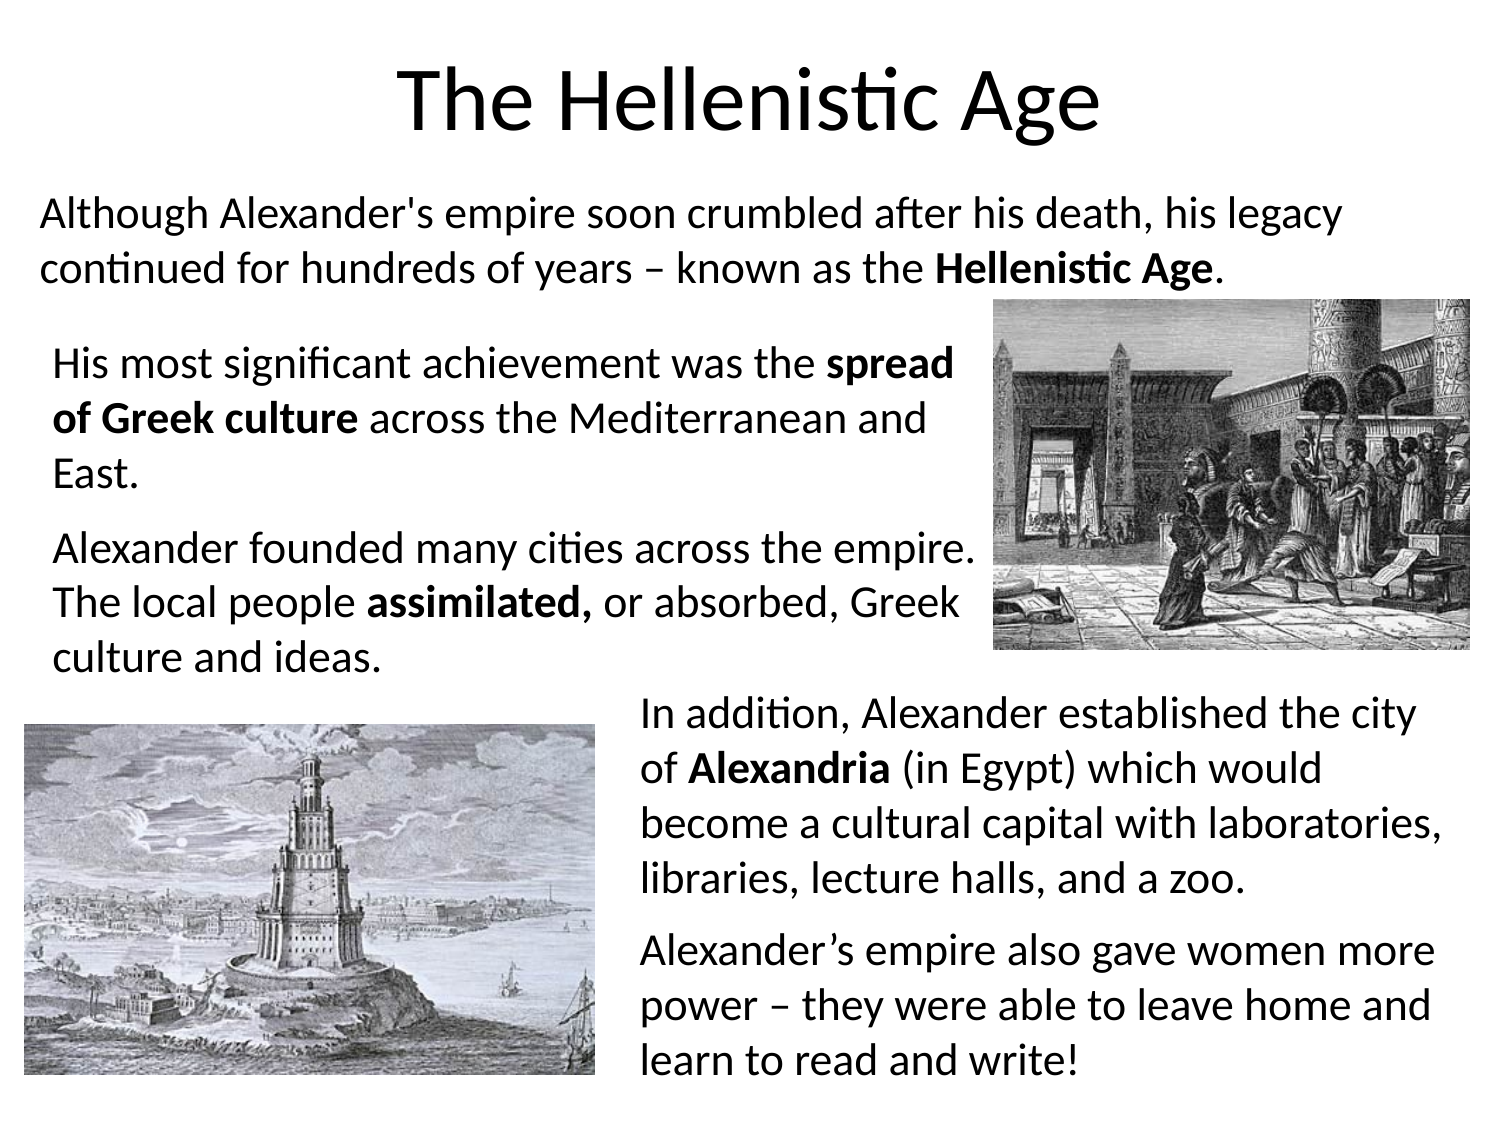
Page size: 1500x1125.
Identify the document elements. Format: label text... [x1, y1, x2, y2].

text_box Alexander’s empire also gave women more power – they were able to leave home and learn to read and write! [624, 912, 1463, 1093]
text_box Although Alexander's empire soon crumbled after his death, his legacy continued for hundreds of years – known as the Hellenistic Age. [24, 174, 1463, 300]
title The Hellenistic Age [75, 0, 1425, 174]
picture [24, 724, 595, 1076]
text_box In addition, Alexander established the city of Alexandria (in Egypt) which would become a cultural capital with laboratories, libraries, lecture halls, and a zoo. [624, 674, 1475, 910]
text_box His most significant achievement was the spread of Greek culture across the Mediterranean and East. Alexander founded many cities across the empire. The local people assimilated, or absorbed, Greek culture and ideas. [37, 324, 1013, 690]
picture [993, 299, 1470, 651]
